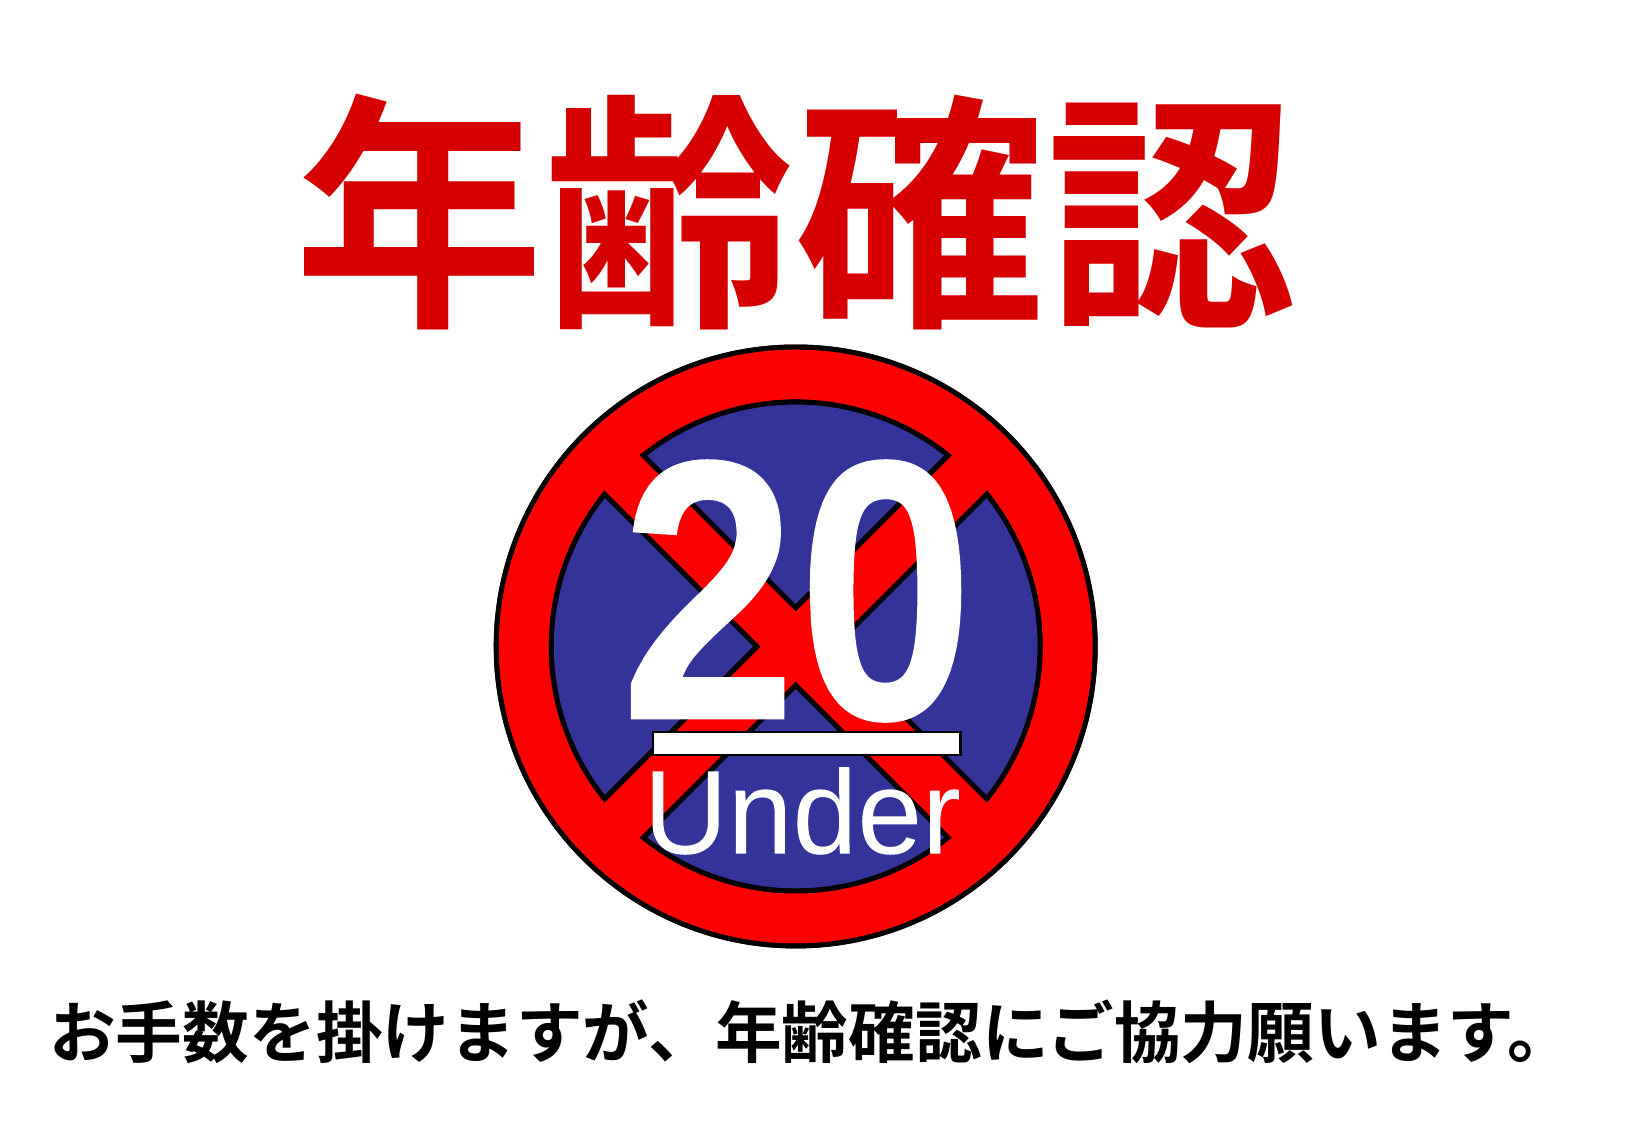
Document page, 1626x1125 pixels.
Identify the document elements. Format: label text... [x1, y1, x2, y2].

text_box 年齢確認 [233, 49, 1358, 365]
text_box お手数を掛けますが、年齢確認にご協力願います。 [0, 983, 1625, 1078]
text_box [498, 349, 1093, 944]
